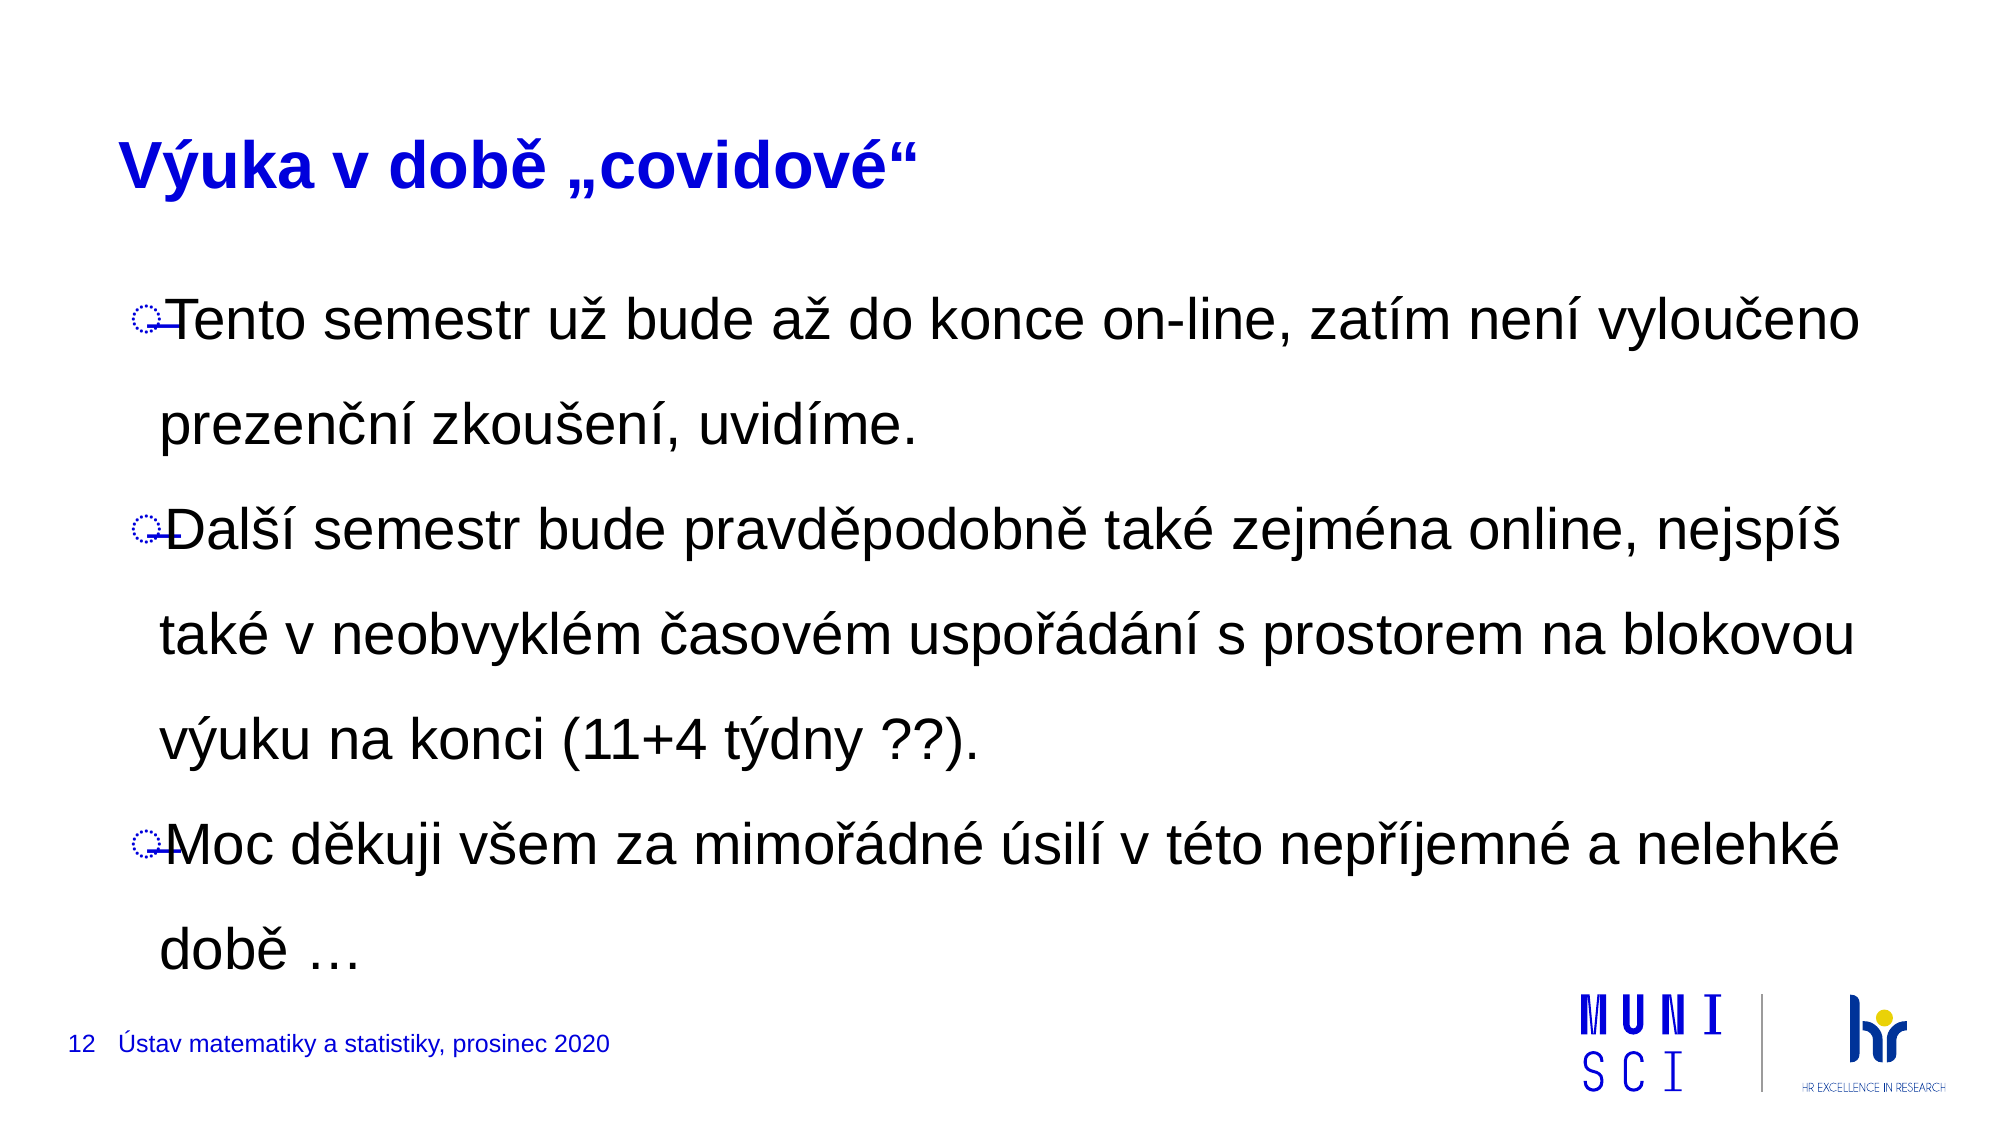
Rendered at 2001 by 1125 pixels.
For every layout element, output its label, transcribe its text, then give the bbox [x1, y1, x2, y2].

list Tento semestr už bude až do konce on-line, zatím není vyloučeno prezenční zkoušení, uvidíme. Další semestr bude pravděpodobně také zejména online, nejspíš také v neobvyklém časovém uspořádání s prostorem na blokovou výuku na konci (11+4 týdny ??). Moc děkuji všem za mimořádné úsilí v této nepříjemné a nelehké době … [118, 246, 1883, 992]
footer Ústav matematiky a statistiky, prosinec 2020 [118, 1021, 1418, 1063]
title Výuka v době „covidové“ [118, 118, 1883, 193]
slide_number 12 [67, 1021, 110, 1063]
